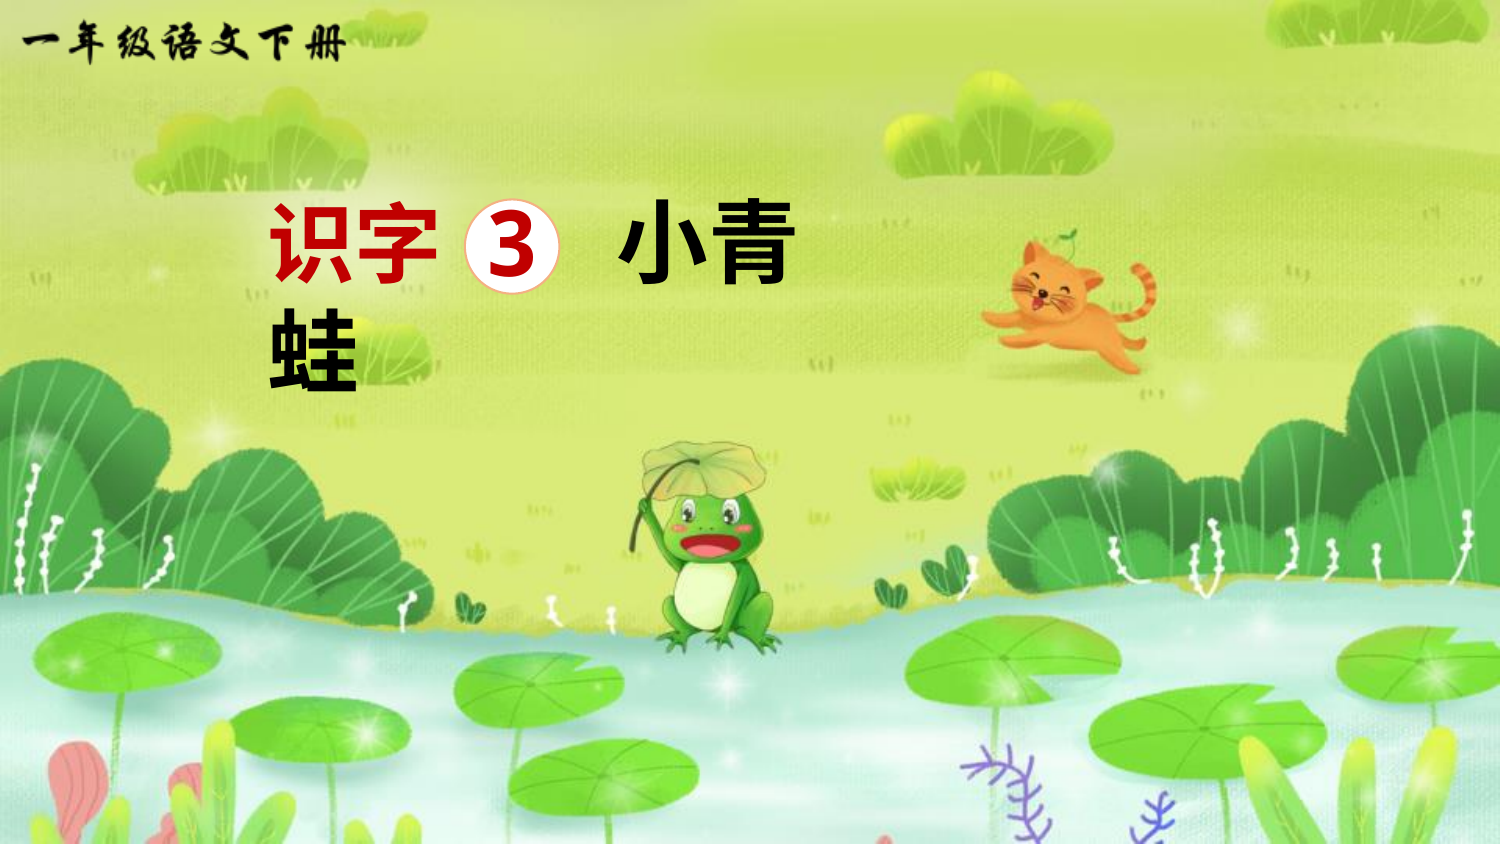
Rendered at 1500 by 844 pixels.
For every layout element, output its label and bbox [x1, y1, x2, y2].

text_box [175, 103, 903, 381]
picture [0, 0, 1500, 844]
